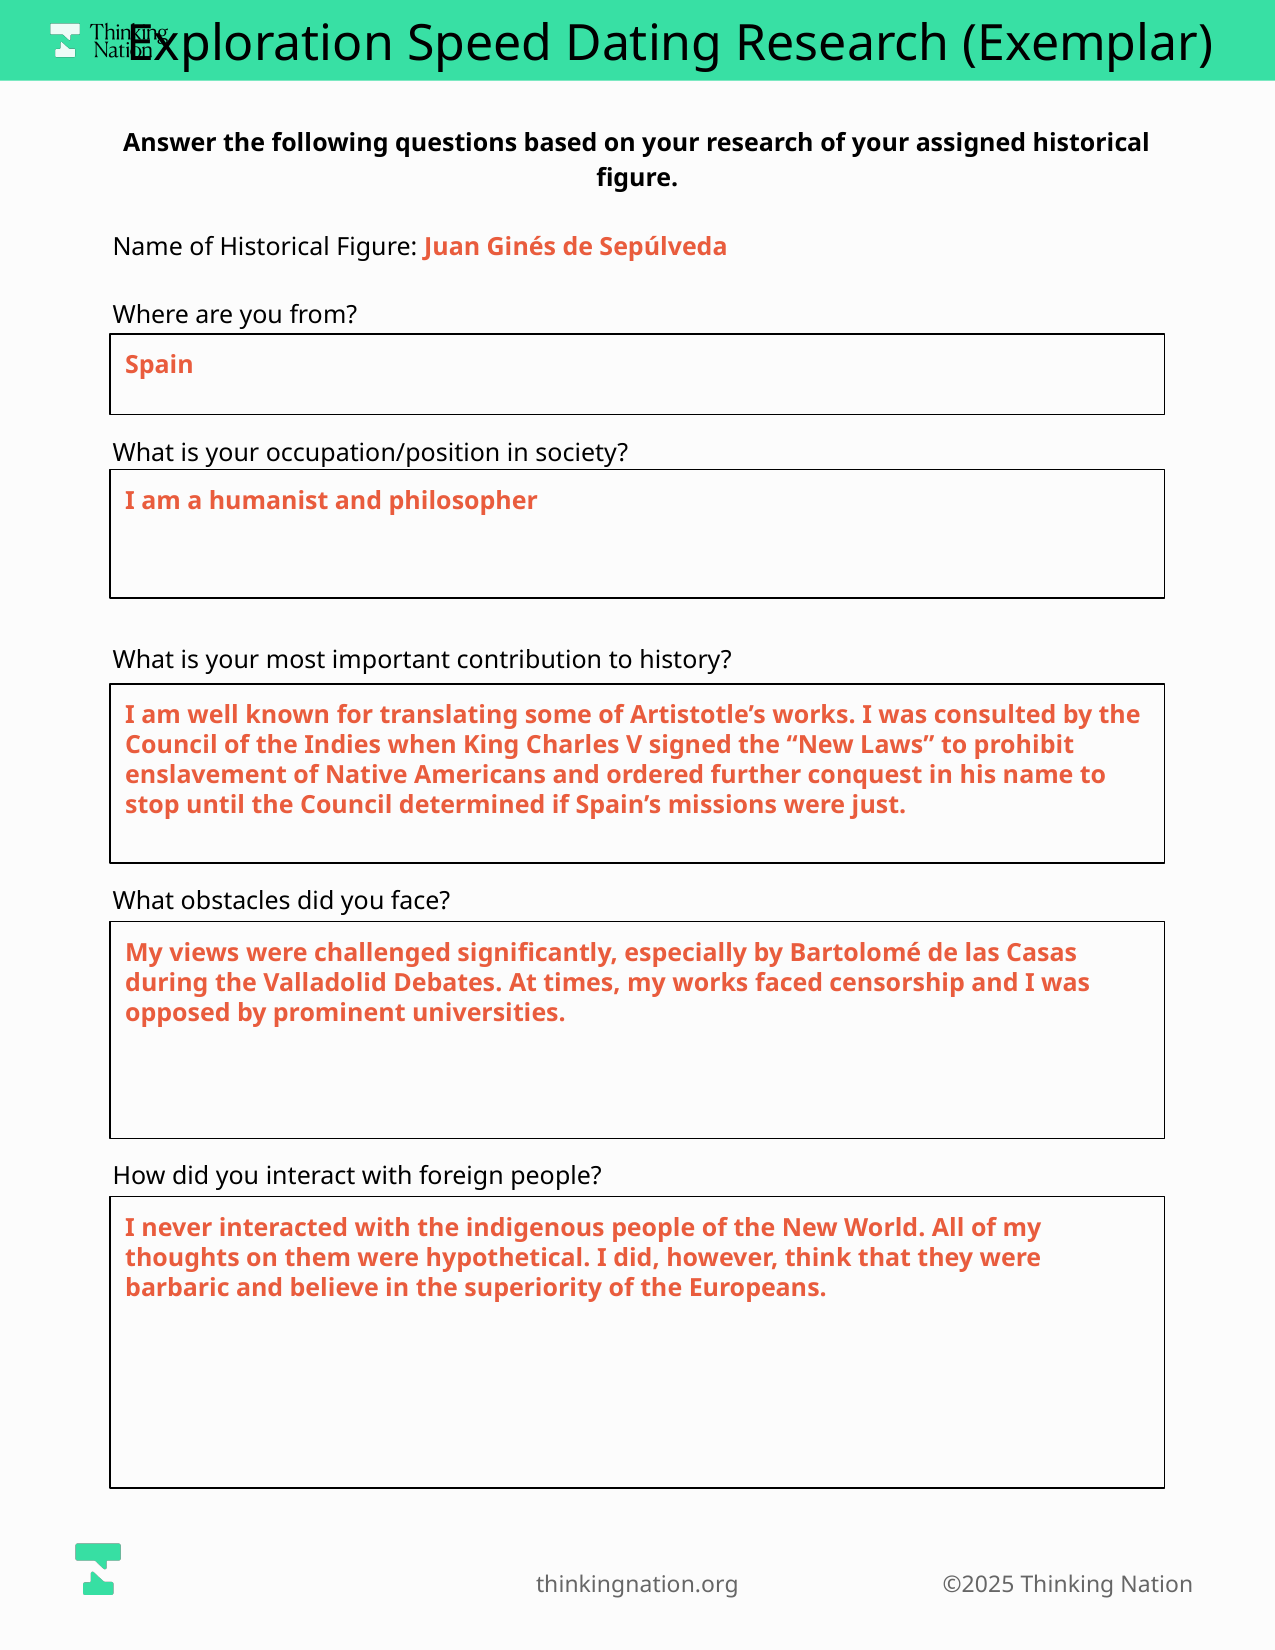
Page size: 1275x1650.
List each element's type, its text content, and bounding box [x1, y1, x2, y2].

picture [62, 1533, 134, 1605]
text_box Answer the following questions based on your research of your assigned historical figure. Name of Historical Figure: Juan Ginés de Sepúlveda Where are you from? What is your occupation/position in society? What is your most important contribution to history? What obstacles did you face? How did you interact with foreign people? [97, 107, 1178, 1650]
text_box Spain [110, 333, 1165, 415]
text_box Exploration Speed Dating Research (Exemplar) [0, 0, 1275, 81]
picture [36, 12, 172, 69]
text_box I never interacted with the indigenous people of the New World. All of my thoughts on them were hypothetical. I did, however, think that they were barbaric and believe in the superiority of the Europeans. [110, 1196, 1165, 1489]
text_box My views were challenged significantly, especially by Bartolomé de las Casas during the Valladolid Debates. At times, my works faced censorship and I was opposed by prominent universities. [110, 921, 1165, 1139]
text_box I am a humanist and philosopher [110, 469, 1165, 598]
text_box ©2025 Thinking Nation [1178, 1553, 1210, 1605]
text_box I am well known for translating some of Artistotle’s works. I was consulted by the Council of the Indies when King Charles V signed the “New Laws” to prohibit enslavement of Native Americans and ordered further conquest in his name to stop until the Council determined if Spain’s missions were just. [110, 683, 1165, 863]
